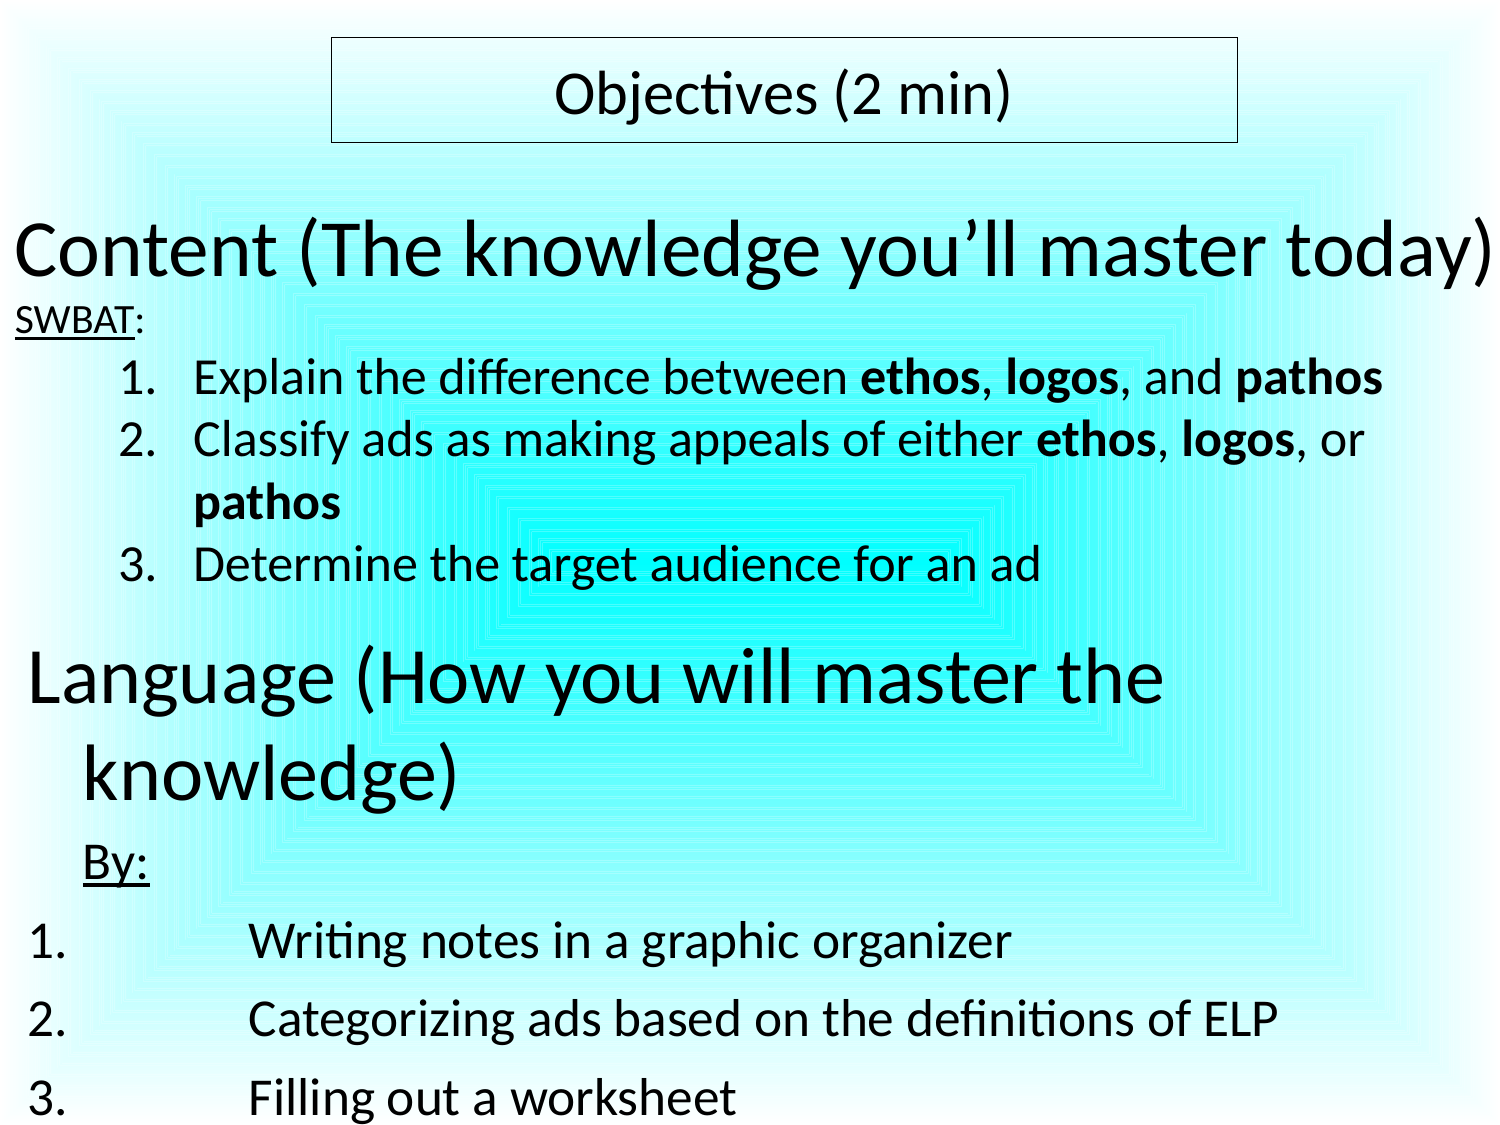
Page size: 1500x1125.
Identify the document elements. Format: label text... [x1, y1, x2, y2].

title Objectives (2 min) [331, 37, 1238, 143]
text_box Content (The knowledge you’ll master today) SWBAT: Explain the difference between ethos, logos, and pathos Classify ads as making appeals of either ethos, logos, or pathos Determine the target audience for an ad [0, 187, 1500, 600]
list Language (How you will master the knowledge) By: Writing notes in a graphic organizer Categorizing ads based on the definitions of ELP Filling out a worksheet [12, 600, 1500, 1125]
